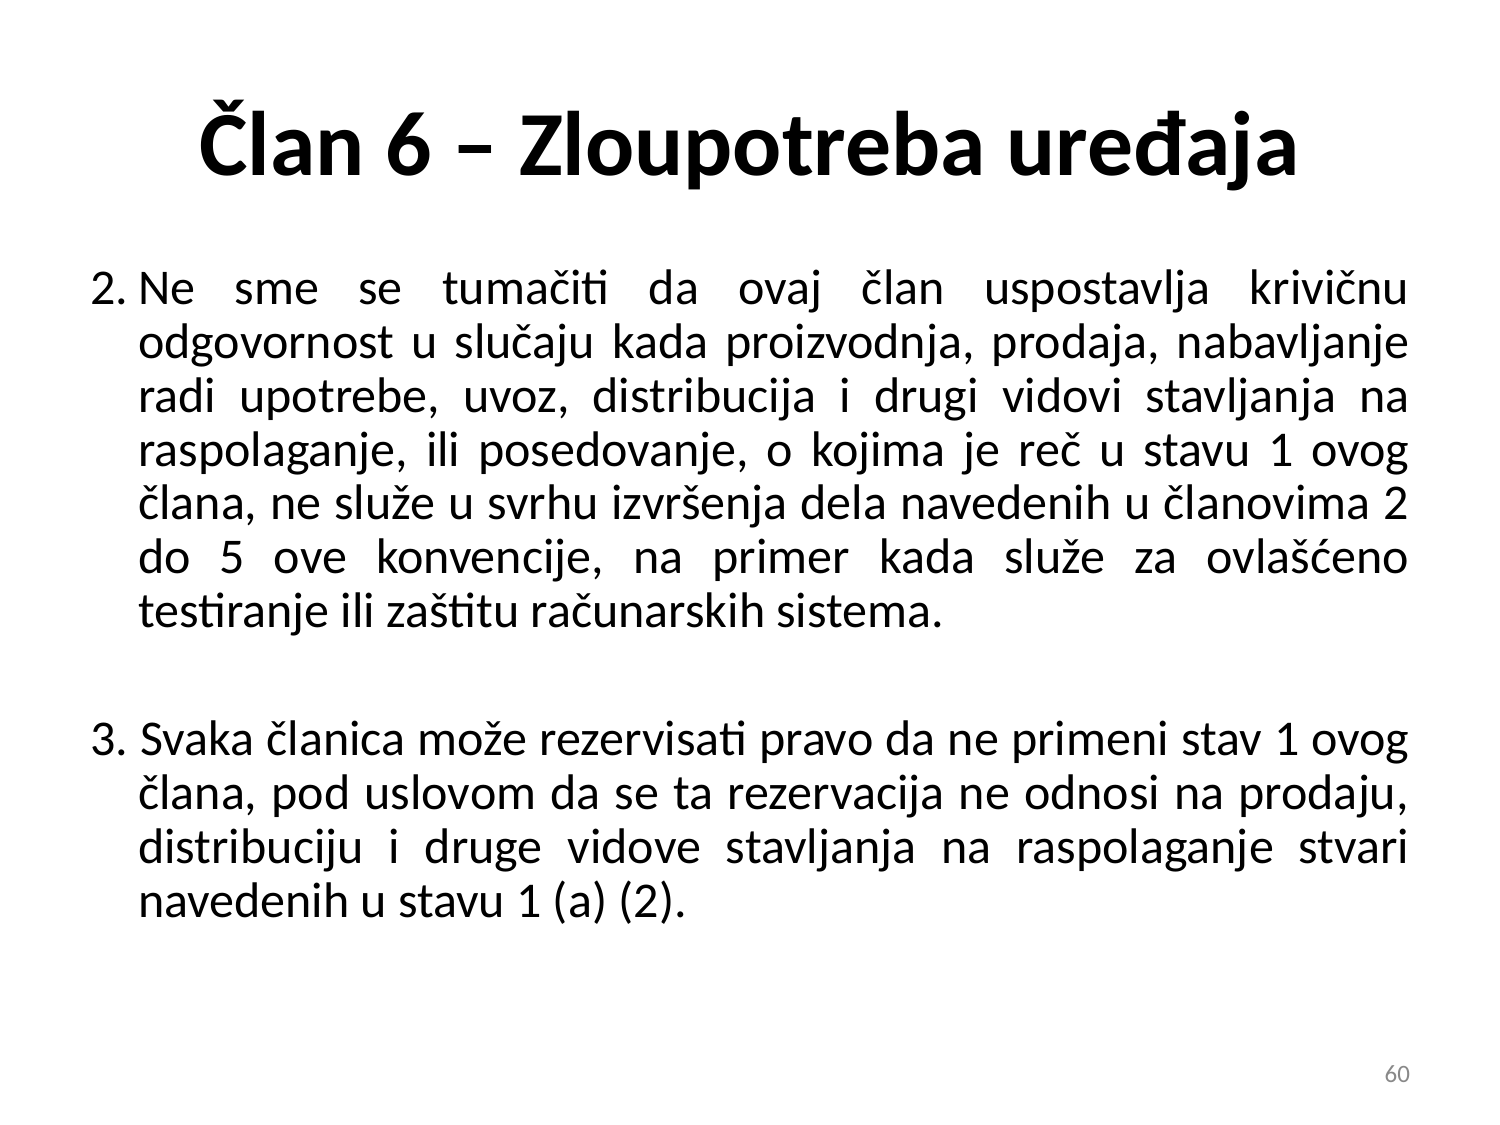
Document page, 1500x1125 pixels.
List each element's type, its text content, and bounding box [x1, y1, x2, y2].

title Član 6 – Zloupotreba uređaja [74, 44, 1426, 233]
slide_number 60 [1074, 1042, 1425, 1103]
list 2. Ne sme se tumačiti da ovaj član uspostavlja krivičnu odgovornost u slučaju kada proizvodnja, prodaja, nabavljanje radi upotrebe, uvoz, distribucija i drugi vidovi stavljanja na raspolaganje, ili posedovanje, o kojima je reč u stavu 1 ovog člana, ne služe u svrhu izvršenja dela navedenih u članovima 2 do 5 ove konvencije, na primer kada služe za ovlašćeno testiranje ili zaštitu računarskih sistema. 3. Svaka članica može rezervisati pravo da ne primeni stav 1 ovog člana, pod uslovom da se ta rezervacija ne odnosi na prodaju, distribuciju i druge vidove stavljanja na raspolaganje stvari navedenih u stavu 1 (a) (2). [74, 253, 1426, 1072]
